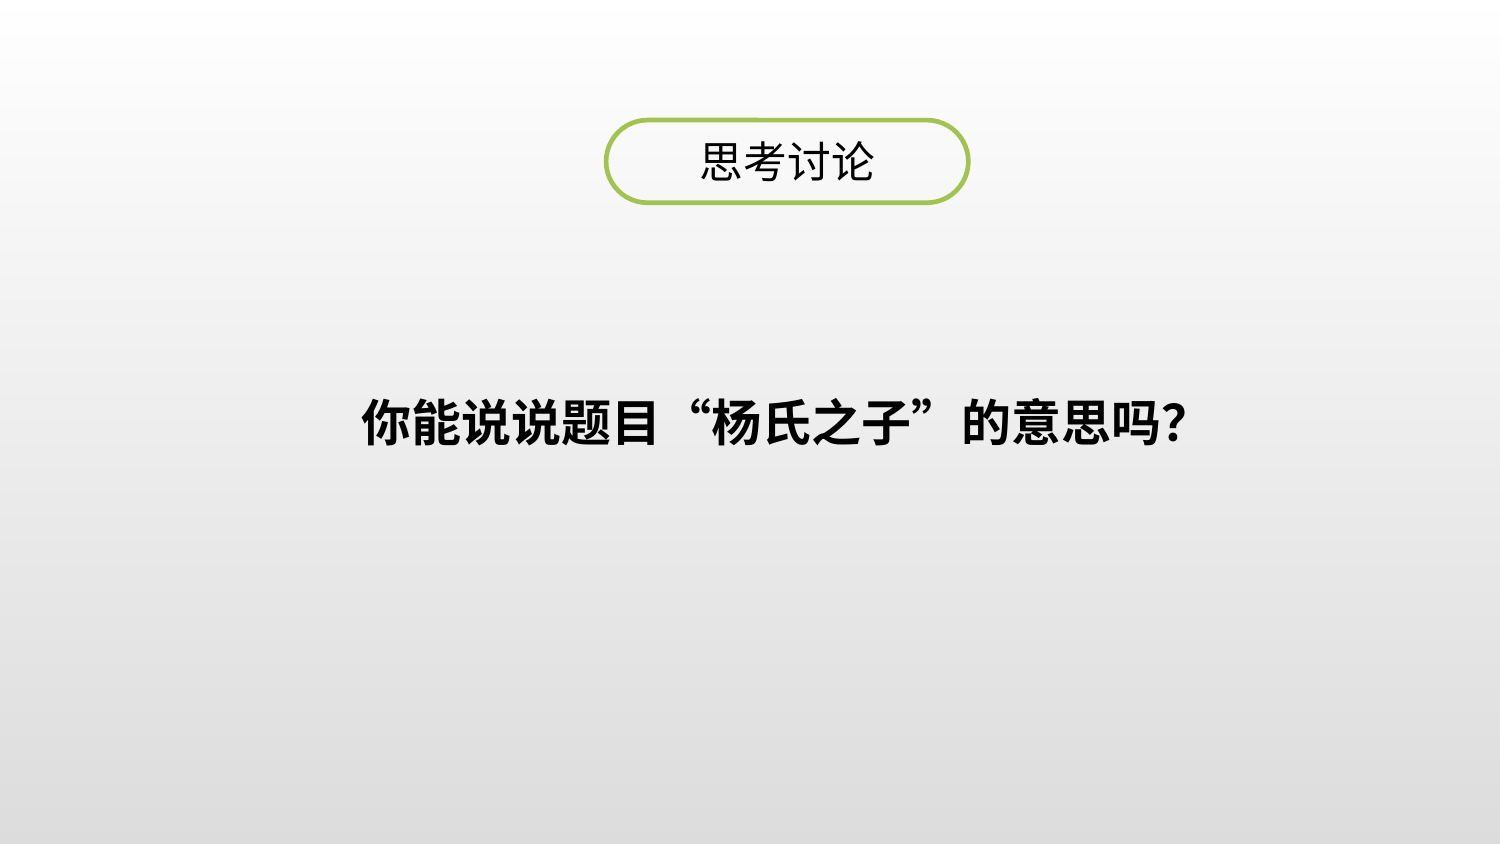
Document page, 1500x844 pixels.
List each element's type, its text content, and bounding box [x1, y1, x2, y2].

text_box 思考讨论 [605, 119, 970, 204]
text_box 你能说说题目“杨氏之子”的意思吗？ [349, 325, 1383, 457]
